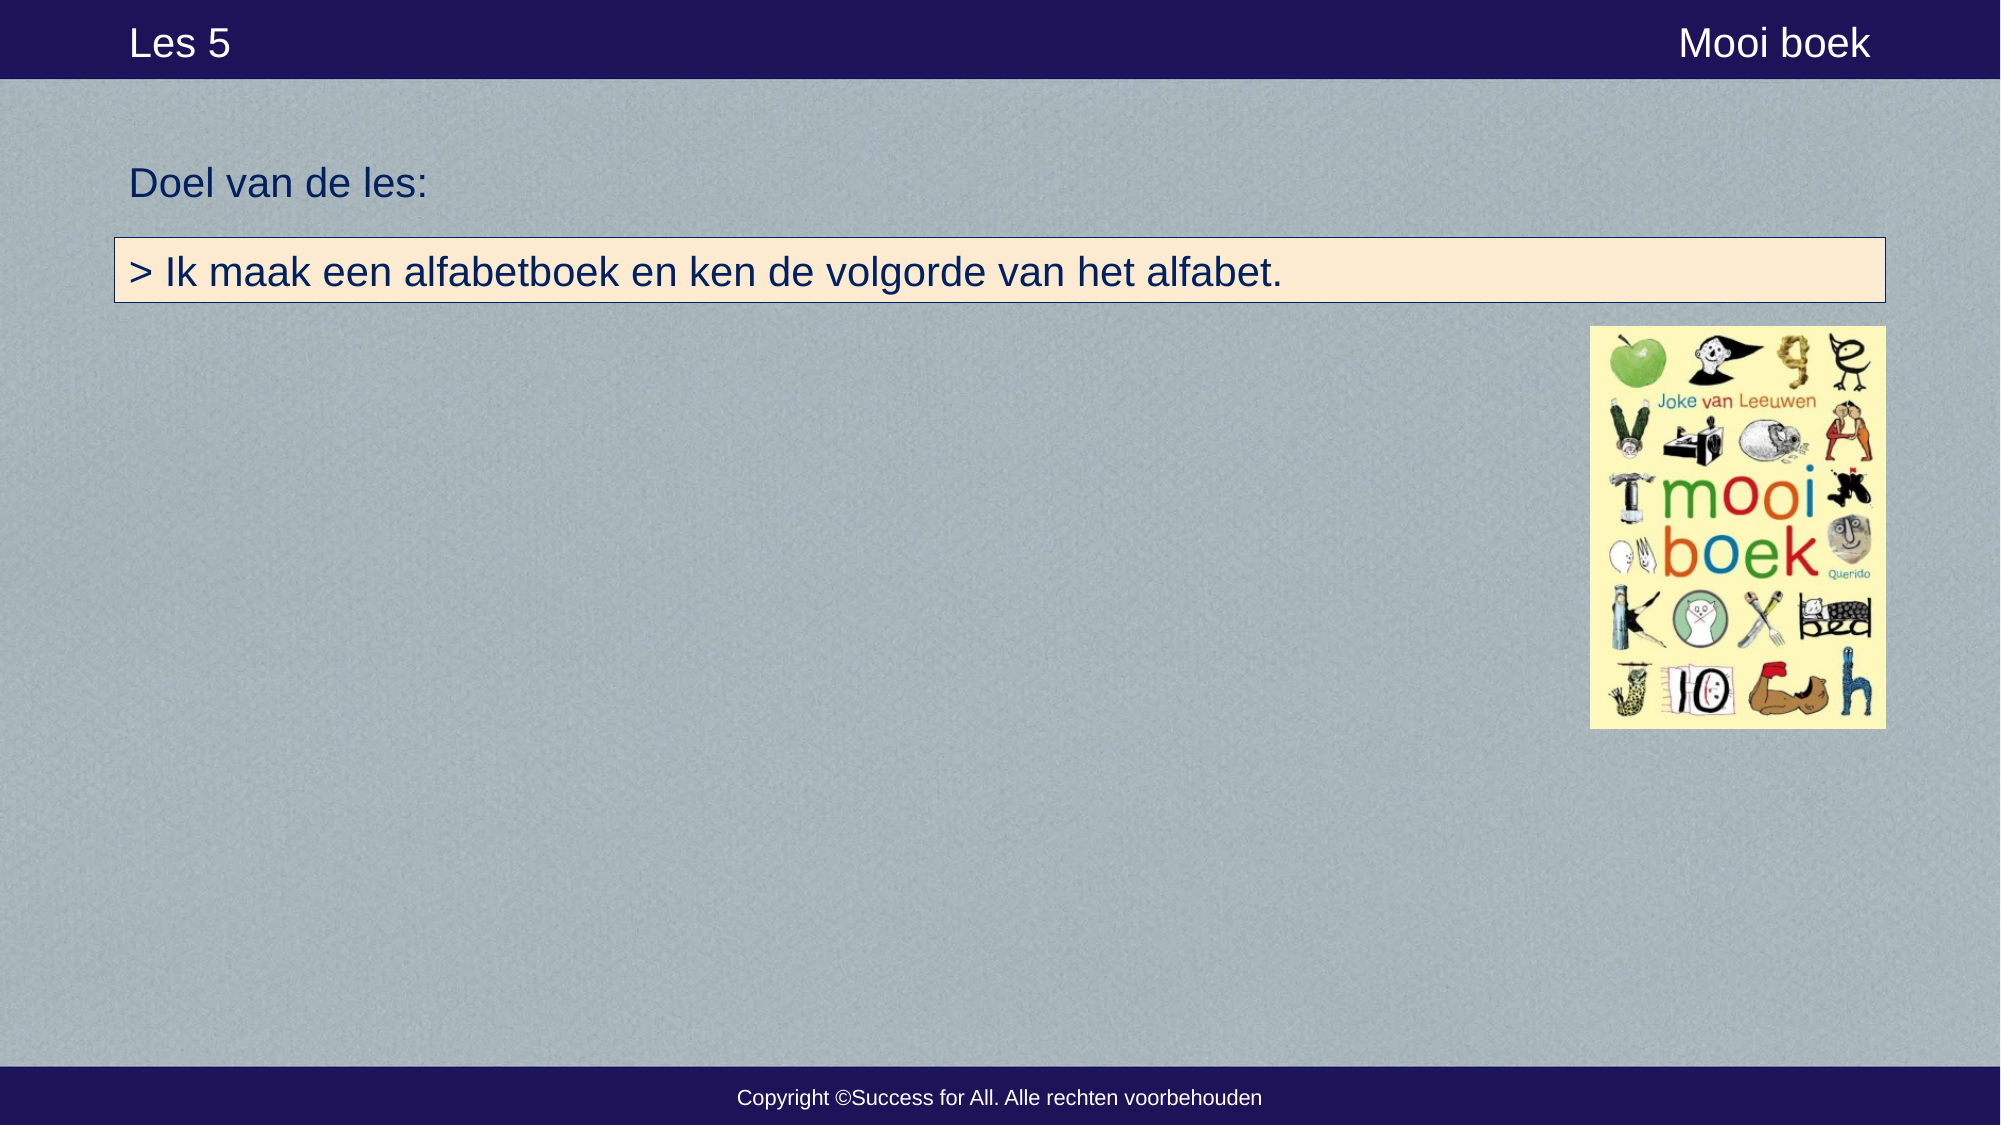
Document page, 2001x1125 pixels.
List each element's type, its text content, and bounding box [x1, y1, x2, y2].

text_box > Ik maak een alfabetboek en ken de volgorde van het alfabet. [114, 237, 1886, 303]
text_box Les 5 [114, 8, 354, 73]
picture [0, 0, 2001, 1125]
text_box Copyright ©Success for All. Alle rechten voorbehouden [0, 1076, 2000, 1125]
text_box Doel van de les: [113, 148, 1635, 214]
text_box Mooi boek [999, 8, 1886, 73]
